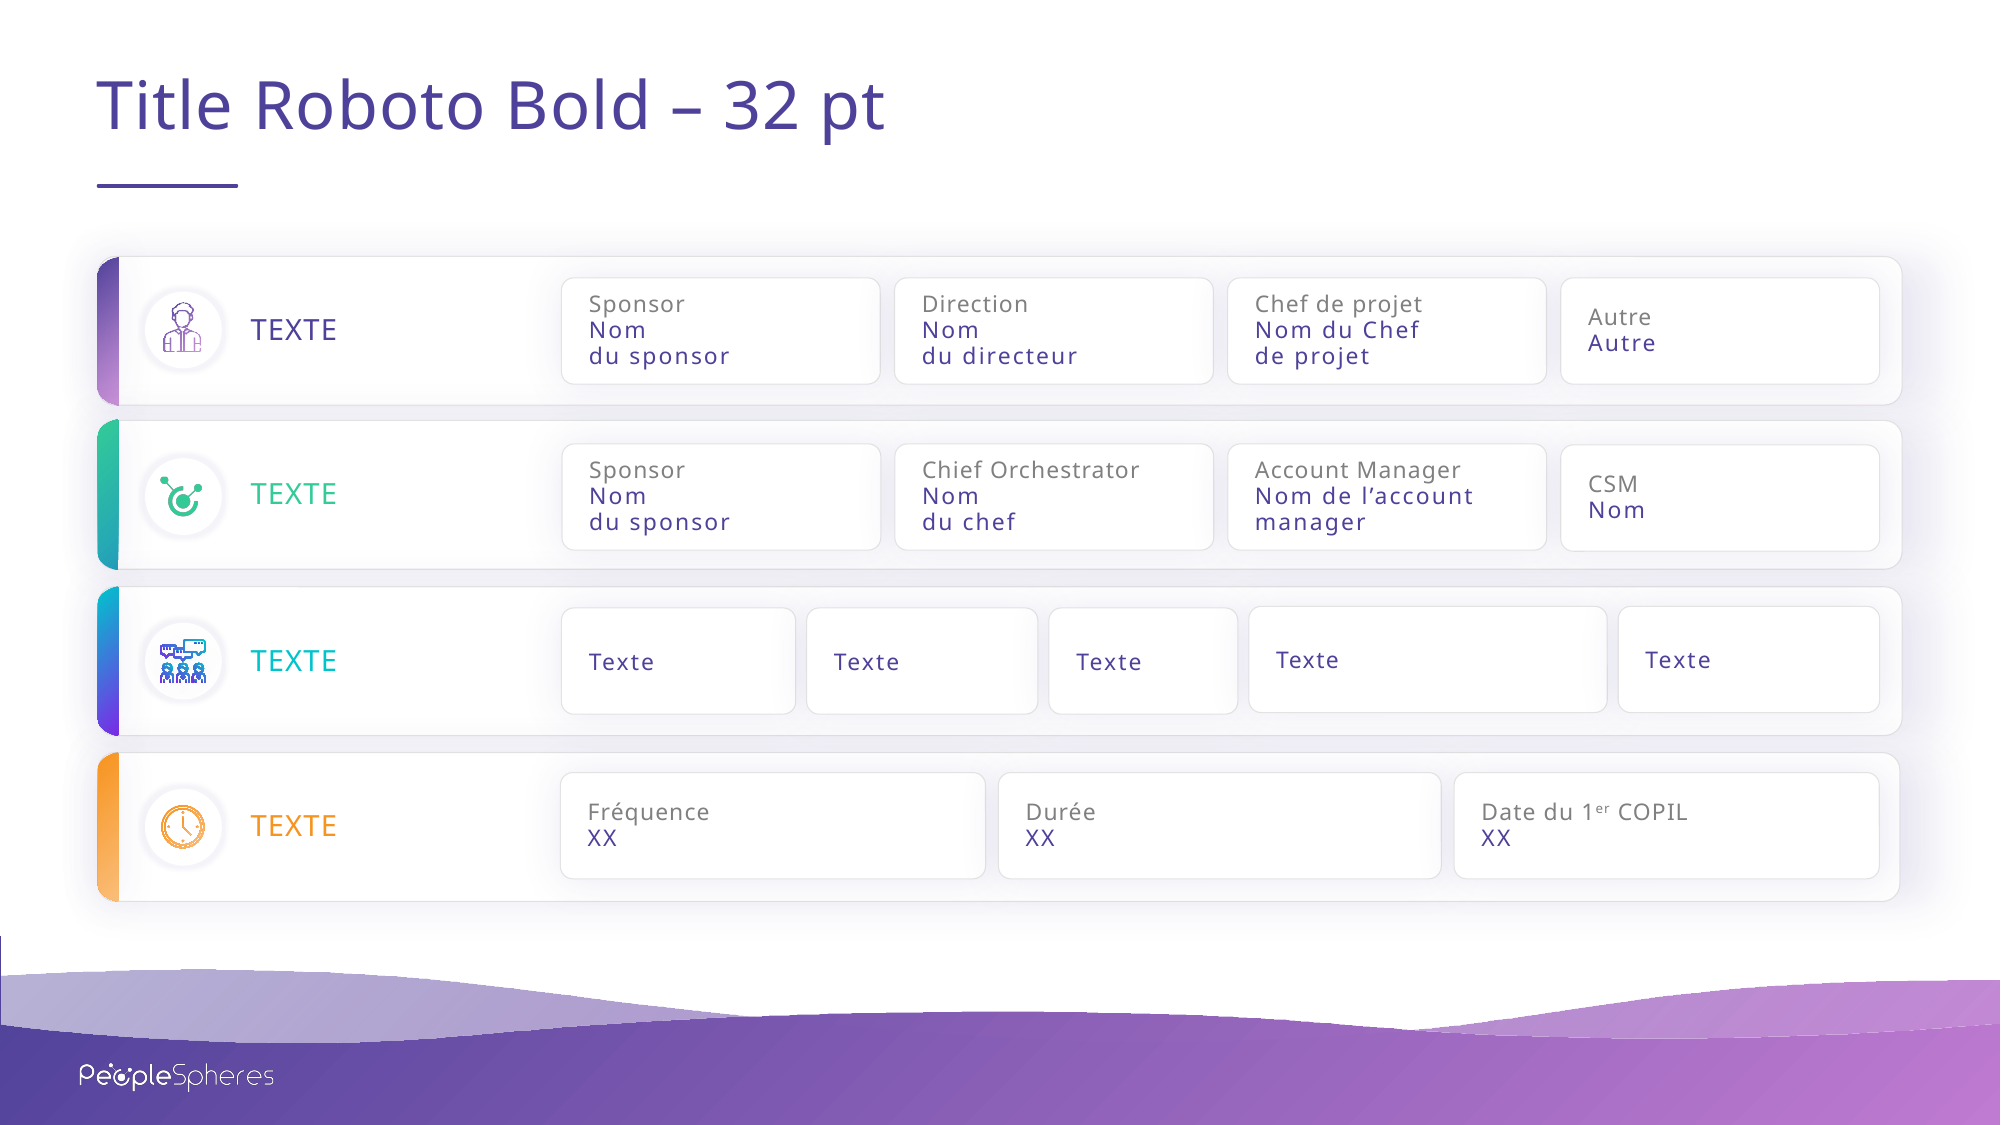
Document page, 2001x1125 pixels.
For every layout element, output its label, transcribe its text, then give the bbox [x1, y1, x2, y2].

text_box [97, 752, 1900, 902]
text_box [97, 419, 1903, 571]
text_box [97, 586, 1903, 736]
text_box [97, 256, 1903, 406]
picture [79, 1063, 274, 1093]
title Title Roboto Bold – 32 pt [96, 71, 1595, 157]
